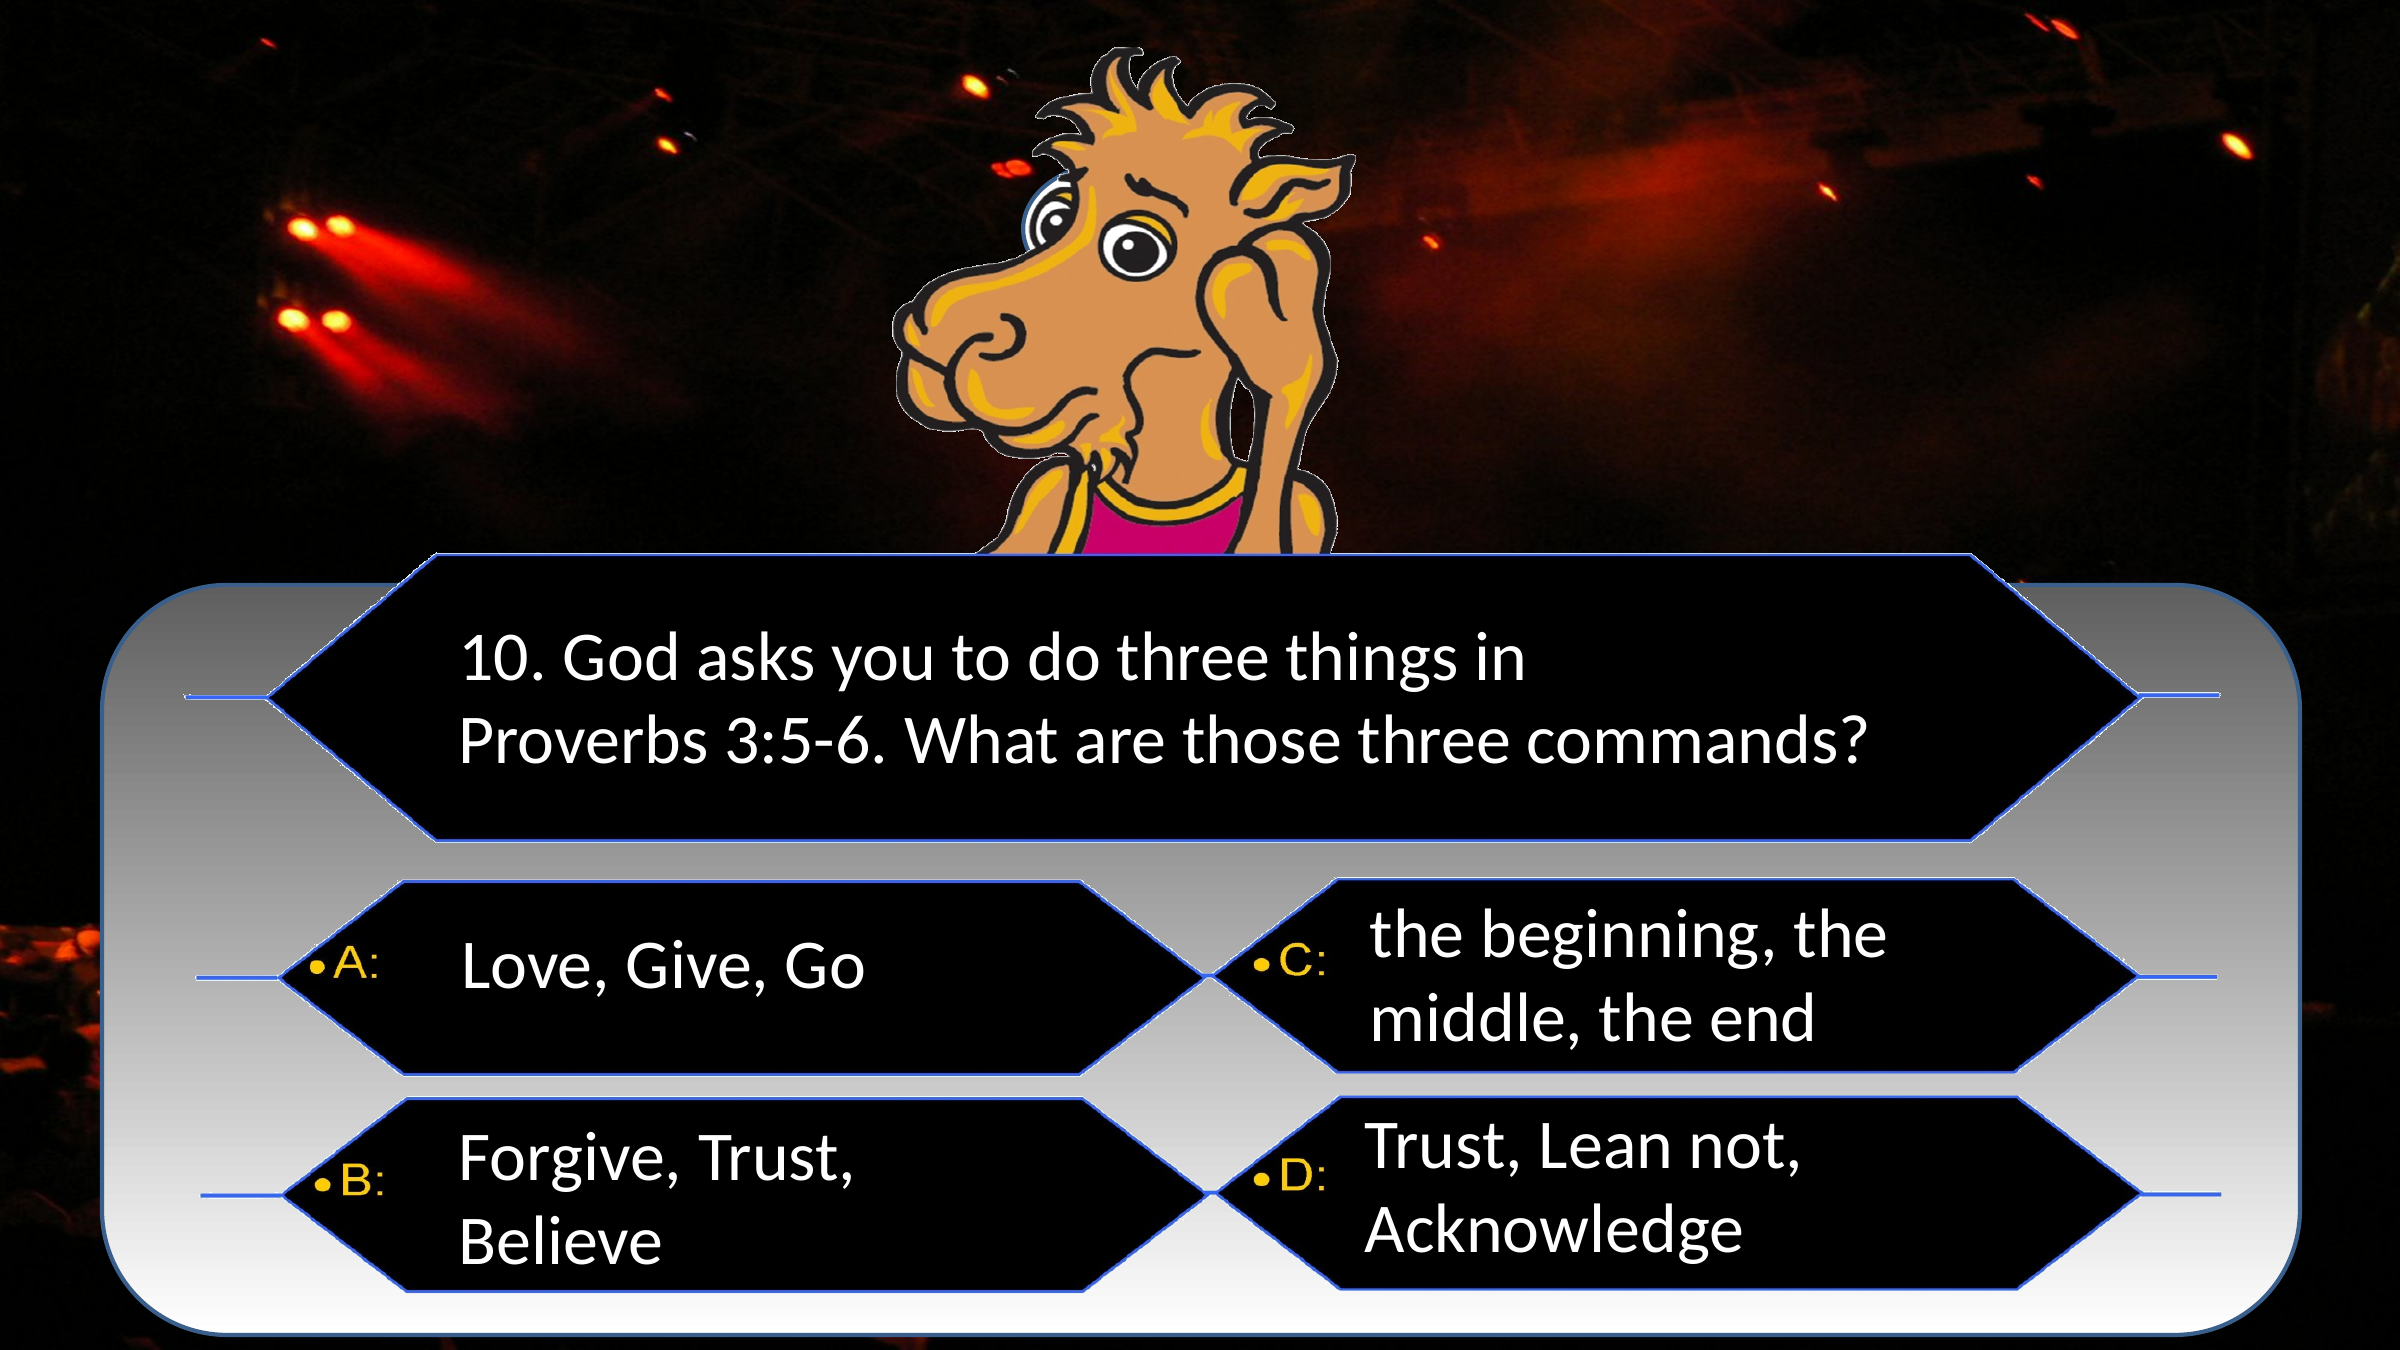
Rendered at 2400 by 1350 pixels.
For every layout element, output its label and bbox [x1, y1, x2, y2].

picture [0, 0, 2400, 1350]
text_box [183, 46, 2224, 1350]
